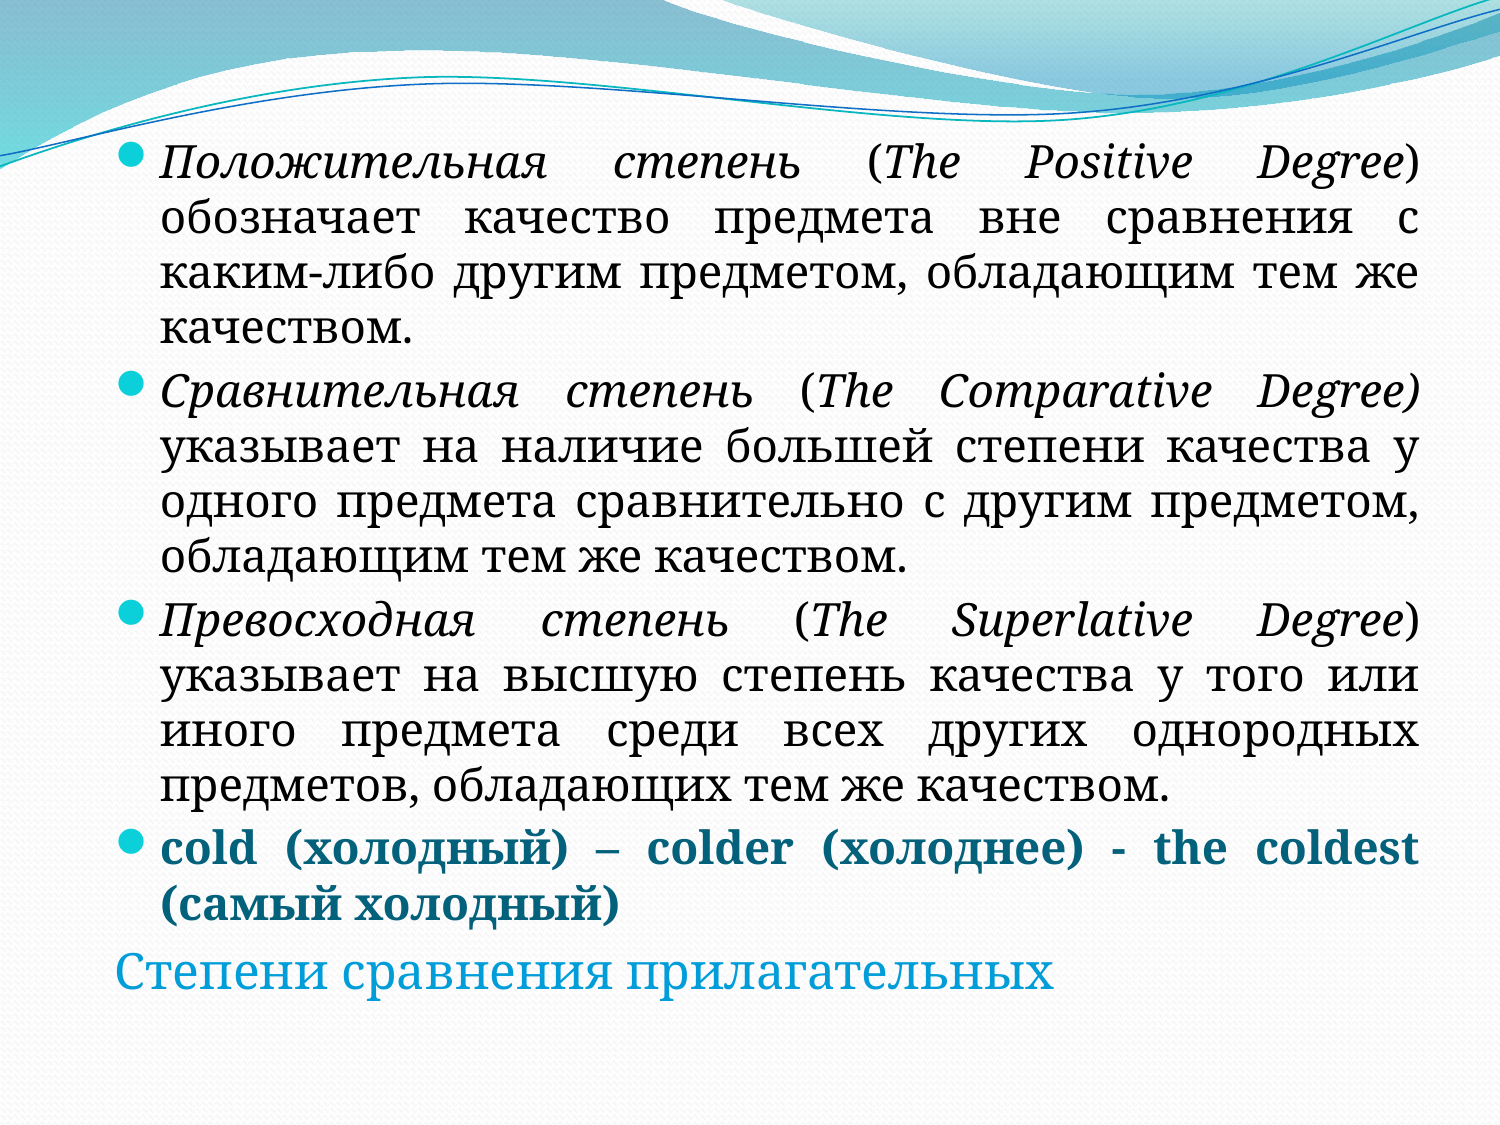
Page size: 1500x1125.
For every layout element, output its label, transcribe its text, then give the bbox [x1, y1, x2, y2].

list Положительная степень (The Positive Degree) обозначает качество предмета вне сравнения с каким-либо другим предметом, обладающим тем же качеством. Сравнительная степень (The Comparative Degree) указывает на наличие большей степени качества у одного предмета сравнительно с другим предметом, обладающим тем же качеством. Превосходная степень (The Superlative Degree) указывает на высшую степень качества у того или иного предмета среди всех других однородных предметов, обладающих тем же качеством. соld (холодный) – colder (холоднее) - the coldest (самый холодный) Степени сравнения прилагательных [100, 125, 1436, 1024]
